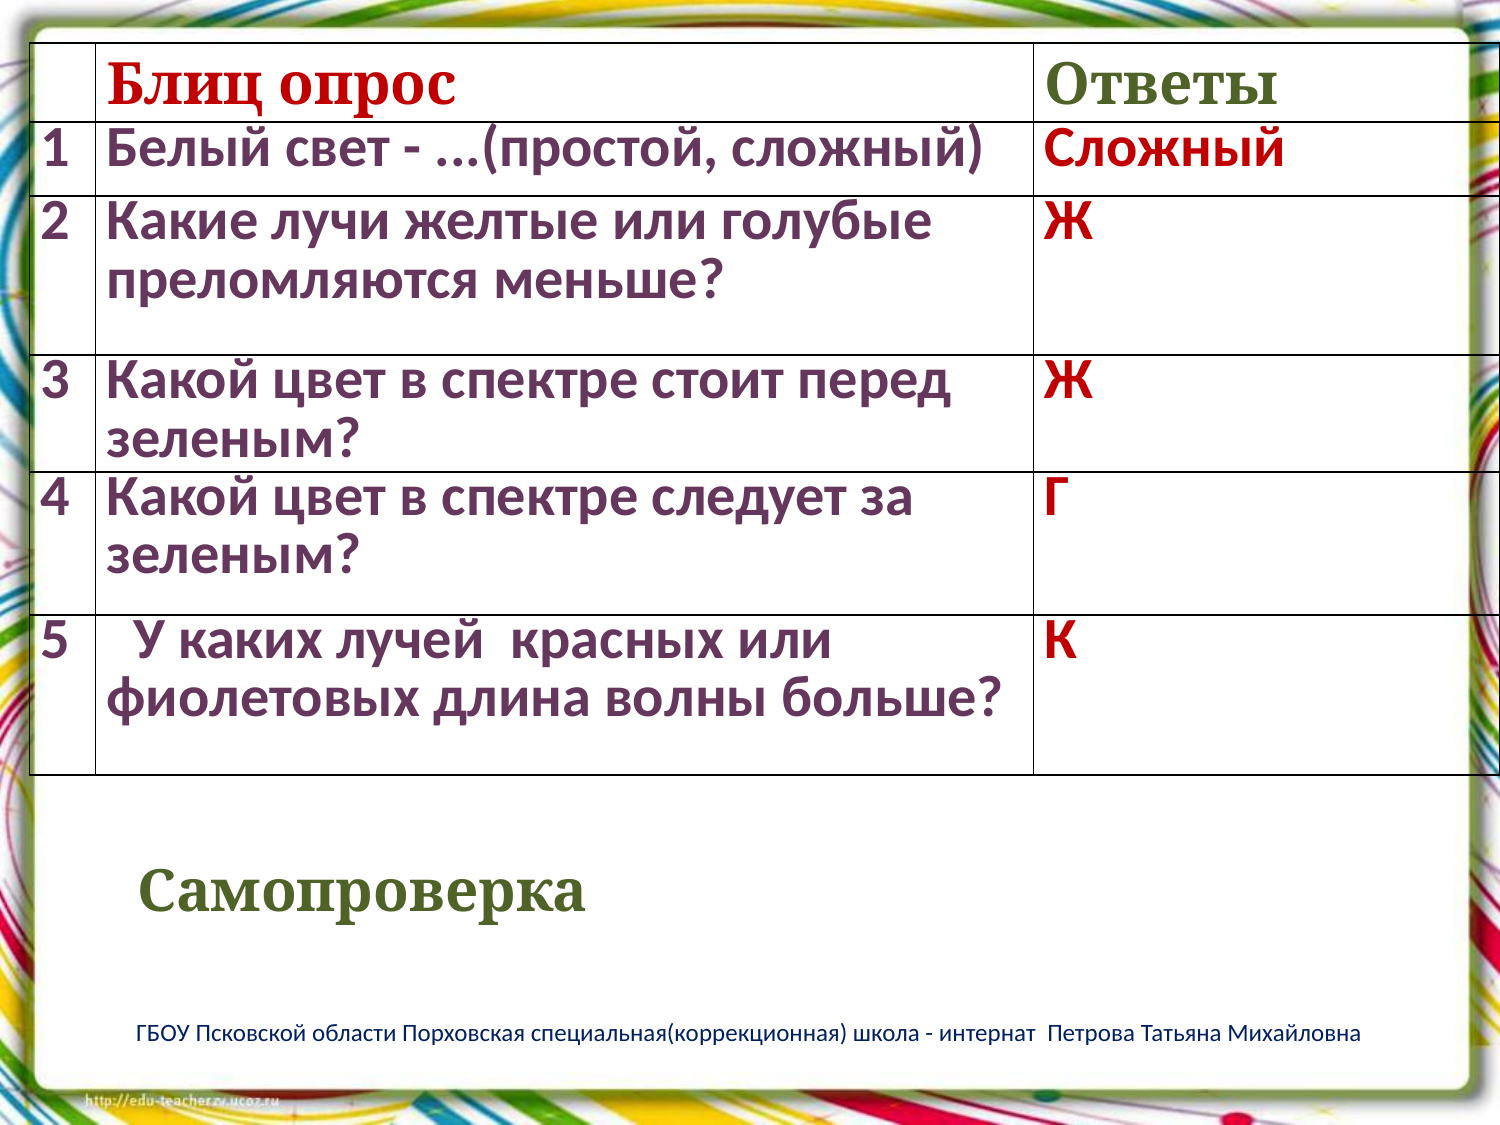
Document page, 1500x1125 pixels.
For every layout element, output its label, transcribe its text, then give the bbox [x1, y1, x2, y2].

table_header Блиц опрос [96, 44, 1033, 121]
table_cell 2 [30, 197, 95, 354]
table_cell У каких лучей красных или фиолетовых длина волны больше? [96, 616, 1033, 774]
table_header Ответы [1034, 44, 1499, 121]
footer ГБОУ Псковской области Порховская специальная(коррекционная) школа - интернат Петрова Татьяна Михайловна [29, 999, 1471, 1063]
table_cell К [1034, 616, 1499, 774]
table_cell Г [1034, 473, 1499, 614]
table_cell Белый свет - ...(простой, сложный) [96, 123, 1033, 195]
table_header [30, 44, 95, 121]
table_cell 3 [30, 356, 95, 471]
table_cell Ж [1034, 197, 1499, 354]
text_box Самопроверка [122, 846, 603, 931]
table_cell Ж [1034, 356, 1499, 471]
table_cell Какие лучи желтые или голубые преломляются меньше? [96, 197, 1033, 354]
table_cell Сложный [1034, 123, 1499, 195]
table_cell 1 [30, 123, 95, 195]
table_cell 4 [30, 473, 95, 614]
picture [0, 0, 1500, 1125]
table_cell Какой цвет в спектре стоит перед зеленым? [96, 356, 1033, 471]
table_cell 5 [30, 616, 95, 774]
table_cell Какой цвет в спектре следует за зеленым? [96, 473, 1033, 614]
